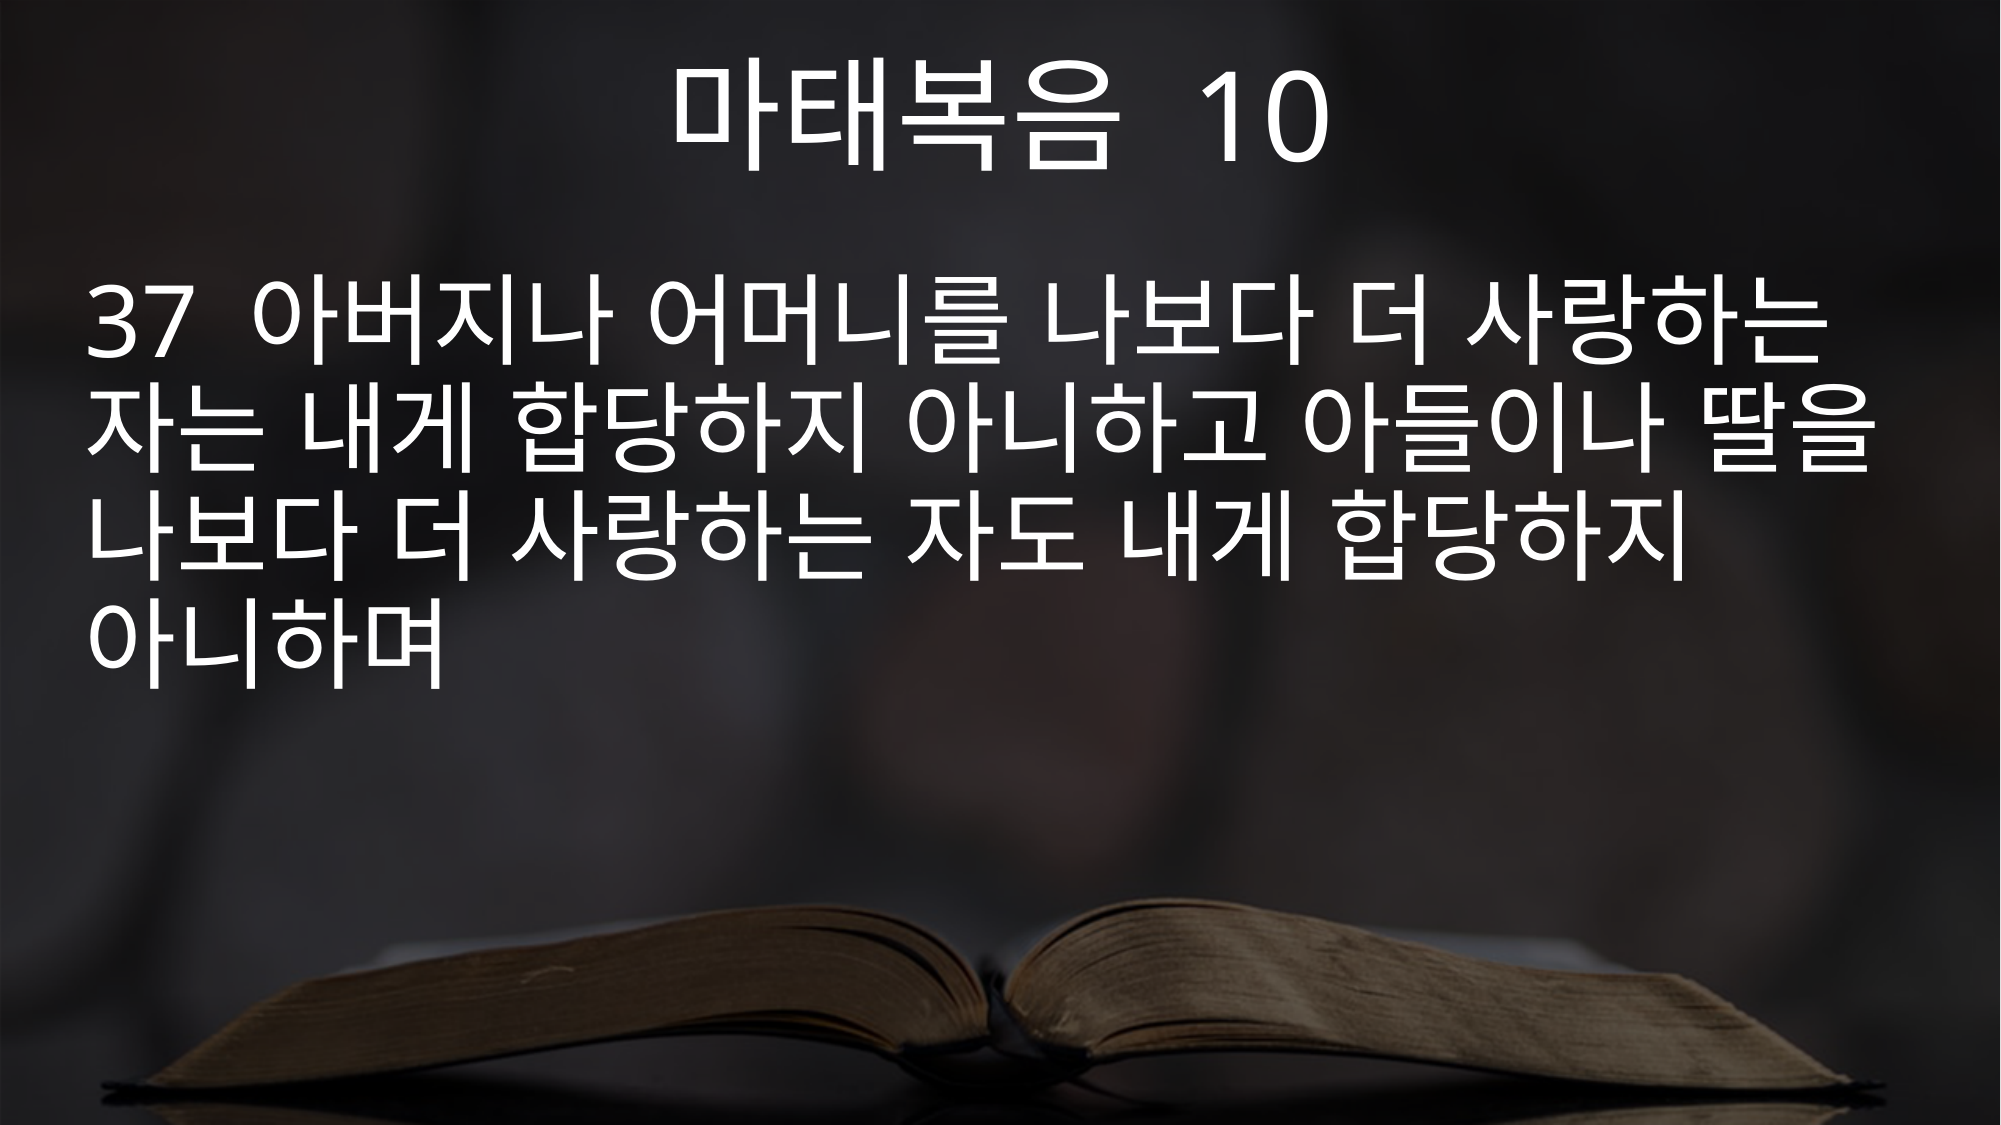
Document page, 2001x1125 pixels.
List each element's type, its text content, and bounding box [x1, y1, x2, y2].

footer 마태복음 10 [0, 32, 2000, 192]
picture [0, 0, 2001, 1125]
list 37 아버지나 어머니를 나보다 더 사랑하는 자는 내게 합당하지 아니하고 아들이나 딸을 나보다 더 사랑하는 자도 내게 합당하지 아니하며 [69, 263, 1953, 423]
